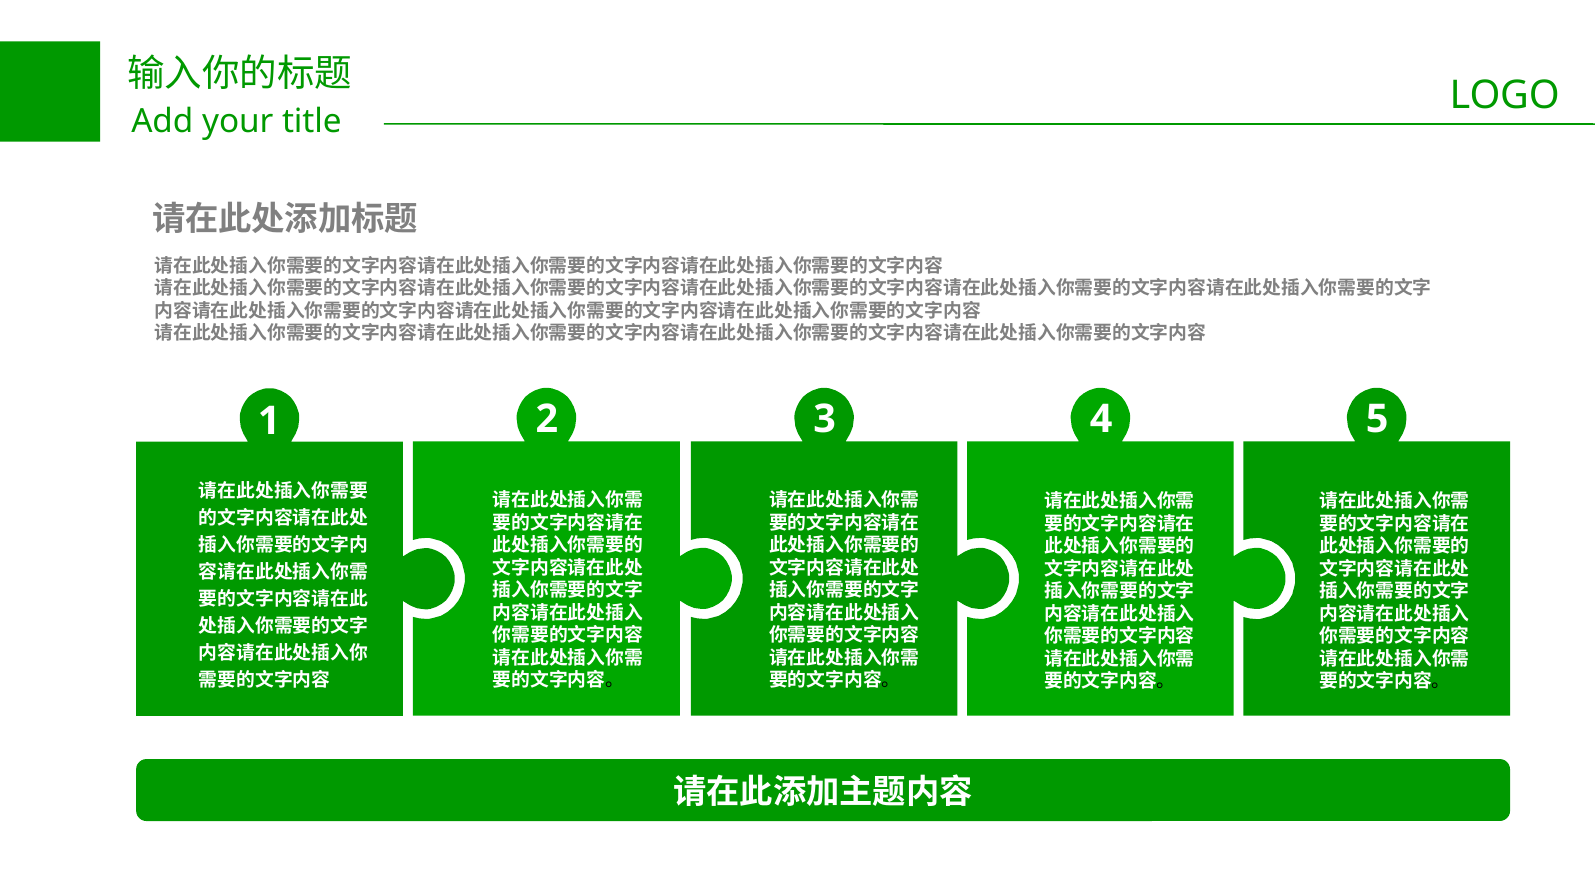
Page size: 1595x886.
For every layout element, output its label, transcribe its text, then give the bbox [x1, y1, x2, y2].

text_box [136, 388, 455, 716]
text_box 3 [797, 399, 844, 449]
text_box 请在此处插入你需要的文字内容请在此处插入你需要的文字内容请在此处插入你需要的文字内容请在此处插入你需要的文字内容请在此处插入你需要的文字内容。 [1303, 480, 1497, 699]
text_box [135, 188, 1451, 374]
text_box 2 [519, 399, 566, 449]
text_box [690, 387, 1010, 716]
text_box [967, 387, 1286, 716]
text_box 5 [1349, 399, 1396, 449]
text_box 请在此处插入你需要的文字内容请在此处插入你需要的文字内容请在此处插入你需要的文字内容请在此处插入你需要的文字内容请在此处插入你需要的文字内容。 [753, 480, 947, 699]
text_box [1243, 387, 1511, 716]
text_box 请在此处插入你需要的文字内容请在此处插入你需要的文字内容请在此处插入你需要的文字内容请在此处插入你需要的文字内容请在此处插入你需要的文字内容 [183, 466, 385, 698]
text_box 4 [1073, 399, 1120, 449]
text_box 1 [242, 401, 288, 451]
text_box [412, 387, 732, 716]
text_box 请在此处插入你需要的文字内容请在此处插入你需要的文字内容请在此处插入你需要的文字内容请在此处插入你需要的文字内容请在此处插入你需要的文字内容。 [1028, 480, 1222, 699]
text_box 请在此添加主题内容 [136, 759, 1511, 822]
text_box 请在此处插入你需要的文字内容请在此处插入你需要的文字内容请在此处插入你需要的文字内容请在此处插入你需要的文字内容请在此处插入你需要的文字内容。 [476, 480, 667, 699]
